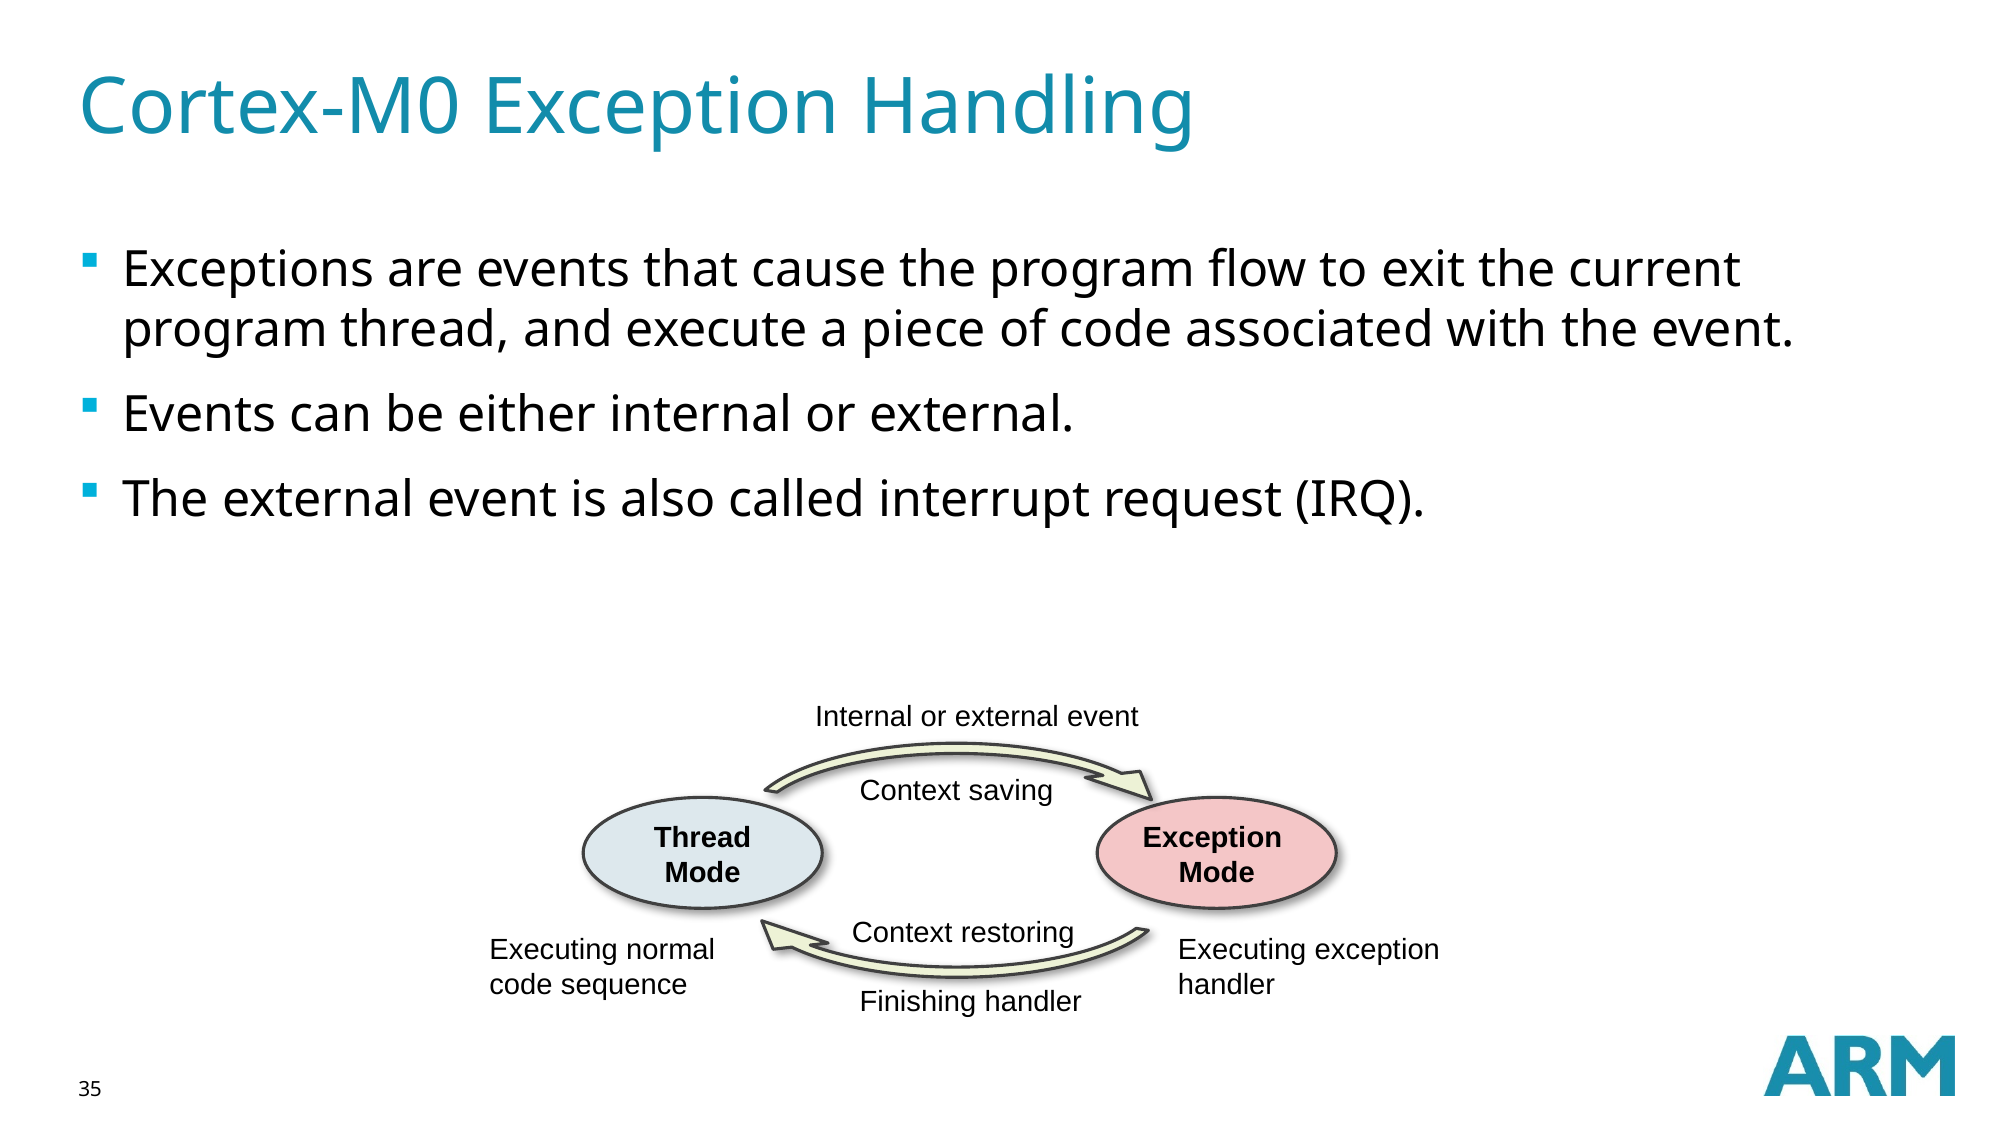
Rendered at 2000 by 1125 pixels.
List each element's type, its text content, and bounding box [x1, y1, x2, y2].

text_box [474, 689, 1510, 1026]
picture [1763, 1035, 1955, 1096]
list Exceptions are events that cause the program flow to exit the current program thread, and execute a piece of code associated with the event. Events can be either internal or external. The external event is also called interrupt request (IRQ). [78, 236, 1909, 613]
title Cortex-M0 Exception Handling [78, 55, 1910, 150]
